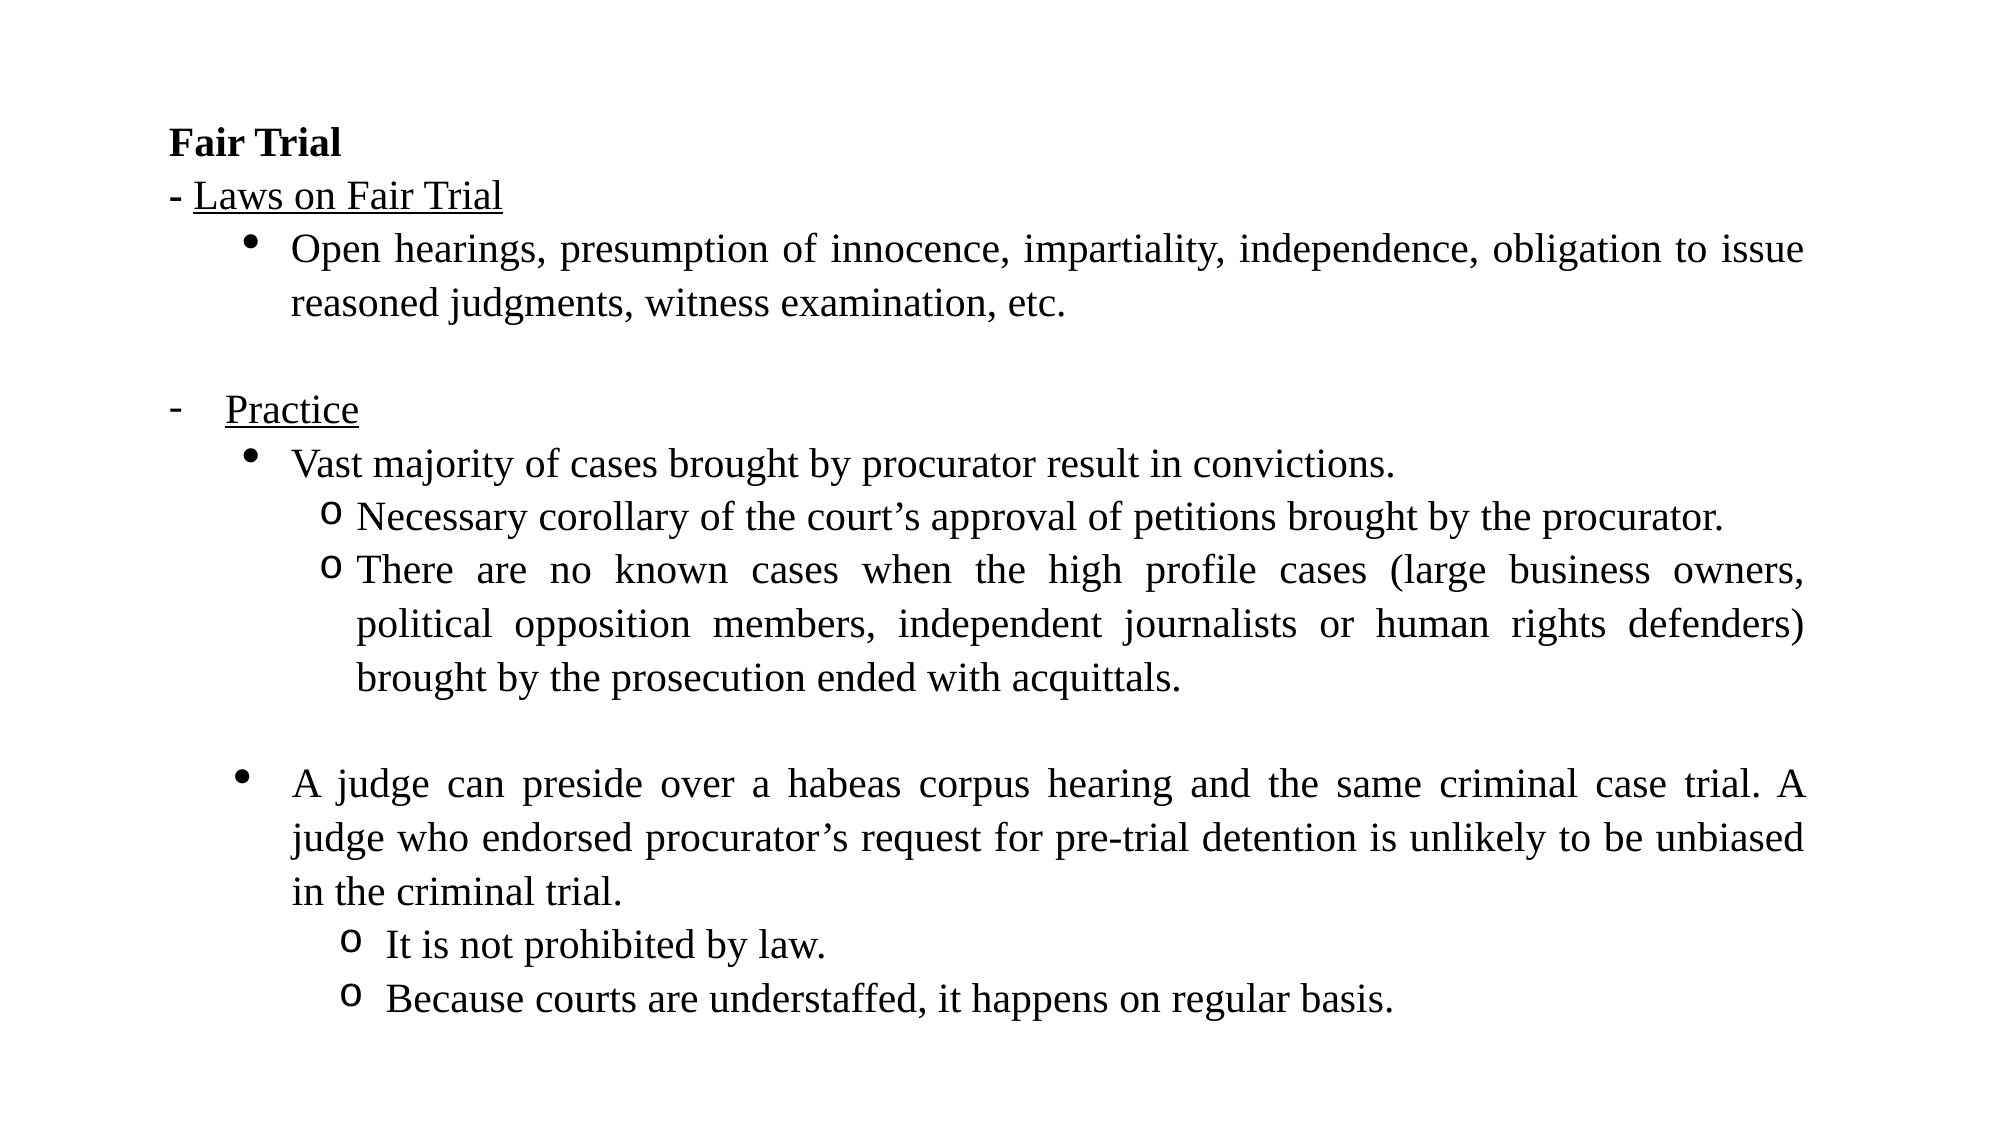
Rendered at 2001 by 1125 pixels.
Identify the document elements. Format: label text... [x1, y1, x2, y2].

text_box Fair Trial - Laws on Fair Trial Open hearings, presumption of innocence, impartiality, independence, obligation to issue reasoned judgments, witness examination, etc. Practice Vast majority of cases brought by procurator result in convictions. Necessary corollary of the court’s approval of petitions brought by the procurator. There are no known cases when the high profile cases (large business owners, political opposition members, independent journalists or human rights defenders) brought by the prosecution ended with acquittals. A judge can preside over a habeas corpus hearing and the same criminal case trial. A judge who endorsed procurator’s request for pre-trial detention is unlikely to be unbiased in the criminal trial. It is not prohibited by law. Because courts are understaffed, it happens on regular basis. [154, 103, 1821, 1028]
